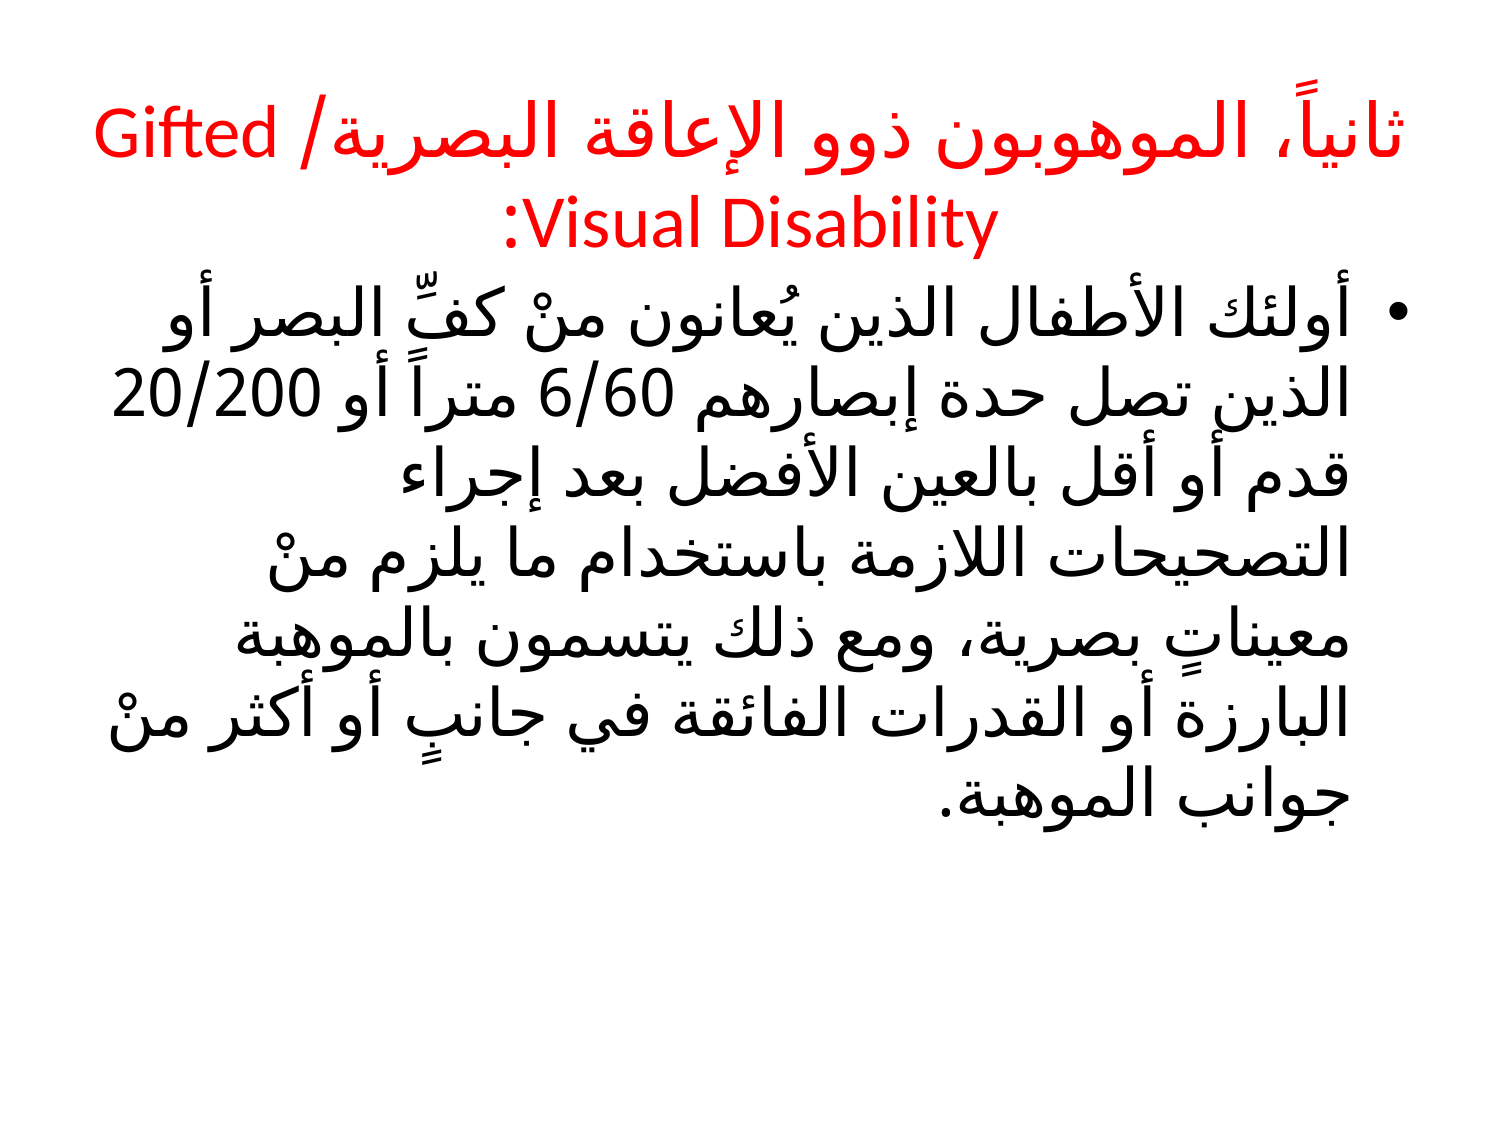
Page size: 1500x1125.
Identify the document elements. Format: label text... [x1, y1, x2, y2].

title ثانياً، الموهوبون ذوو الإعاقة البصرية/Gifted Visual Disability: [75, 66, 1425, 262]
list أولئك الأطفال الذين يُعانون منْ كفِّ البصر أو الذين تصل حدة إبصارهم 6/60 متراً أو 20/200 قدم أو أقل بالعين الأفضل بعد إجراء التصحيحات اللازمة باستخدام ما يلزم منْ معيناتٍ بصرية، ومع ذلك يتسمون بالموهبة البارزة أو القدرات الفائقة في جانبٍ أو أكثر منْ جوانب الموهبة. [75, 262, 1425, 1005]
